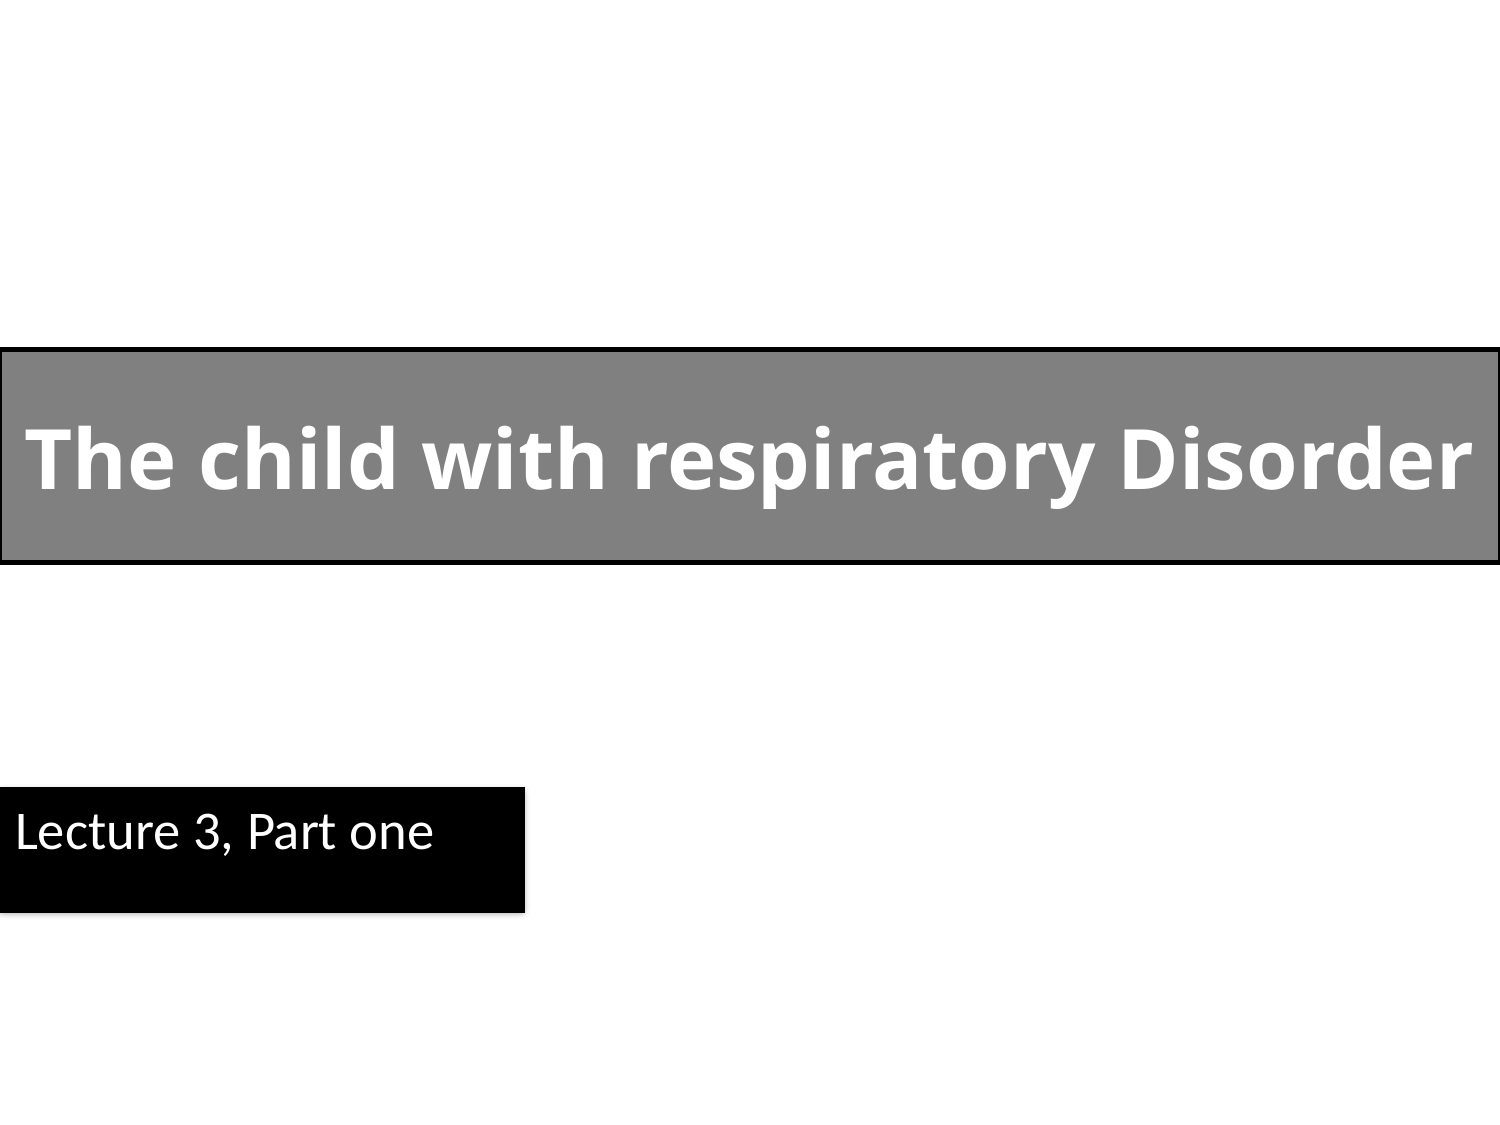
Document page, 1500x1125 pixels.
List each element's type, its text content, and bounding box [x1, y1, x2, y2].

title The child with respiratory Disorder [0, 347, 1500, 565]
subtitle Lecture 3, Part one [0, 787, 525, 913]
